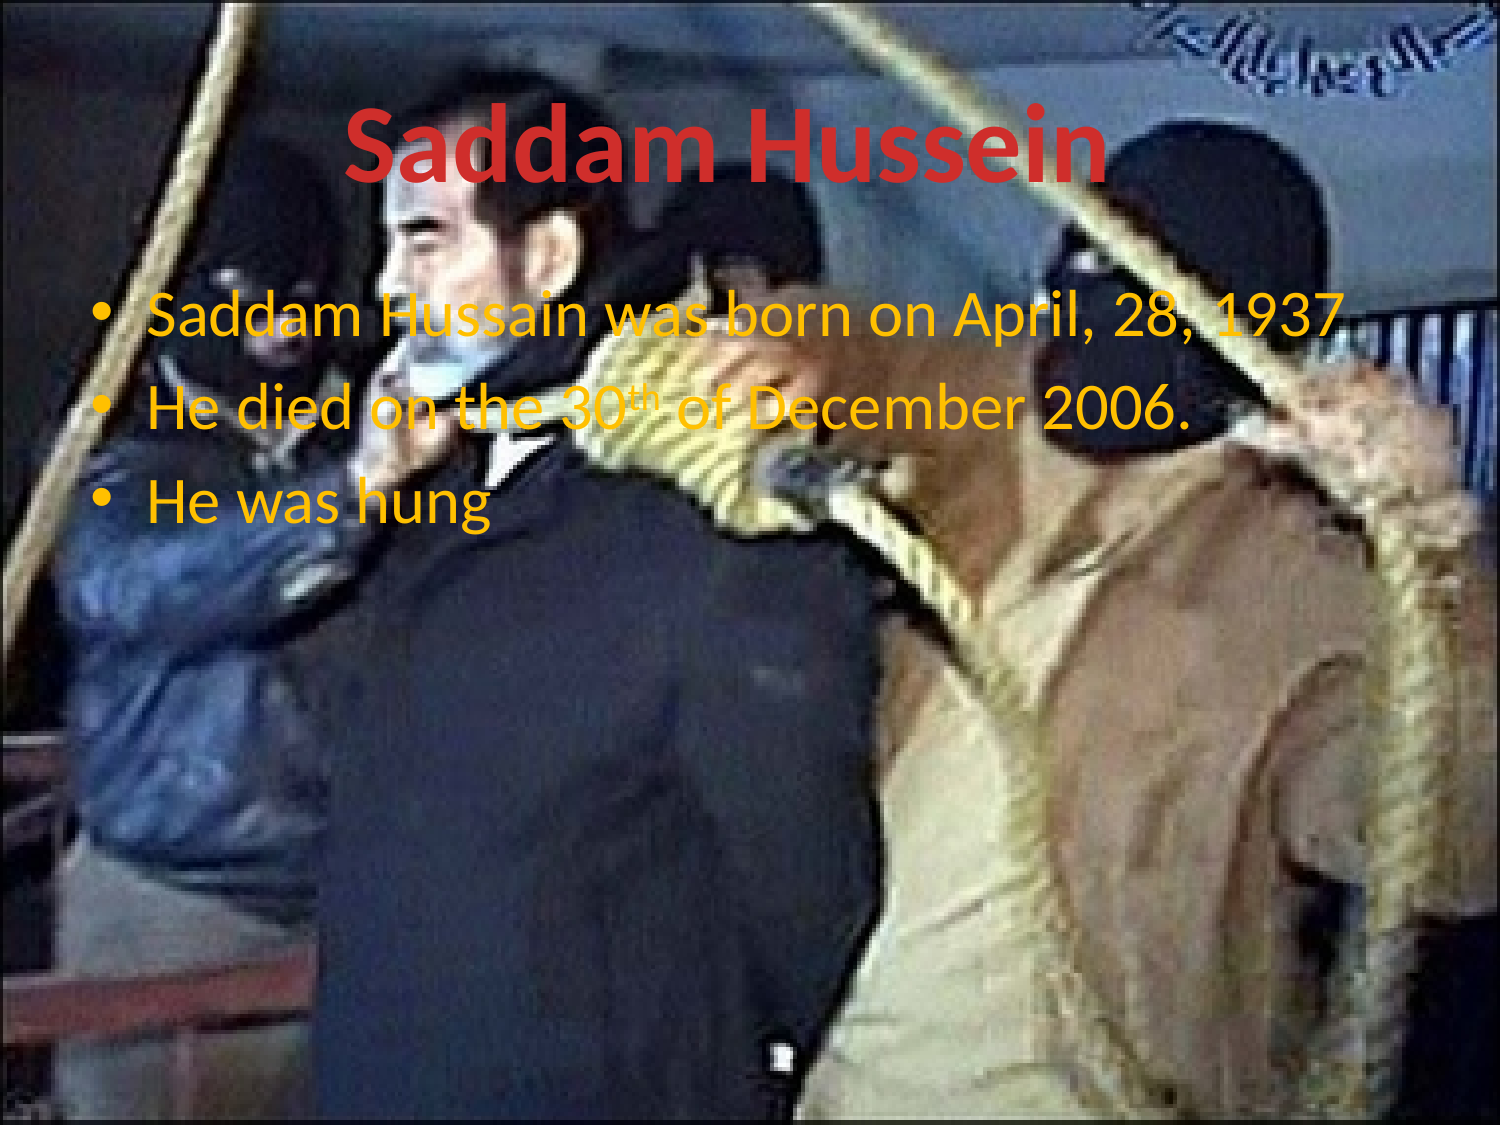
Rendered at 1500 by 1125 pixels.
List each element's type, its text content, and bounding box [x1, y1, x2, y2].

list Saddam Hussain was born on April, 28, 1937 He died on the 30th of December 2006. He was hung [75, 262, 1425, 1005]
picture [0, 0, 1500, 1125]
text_box Saddam Hussein [328, 62, 1127, 213]
